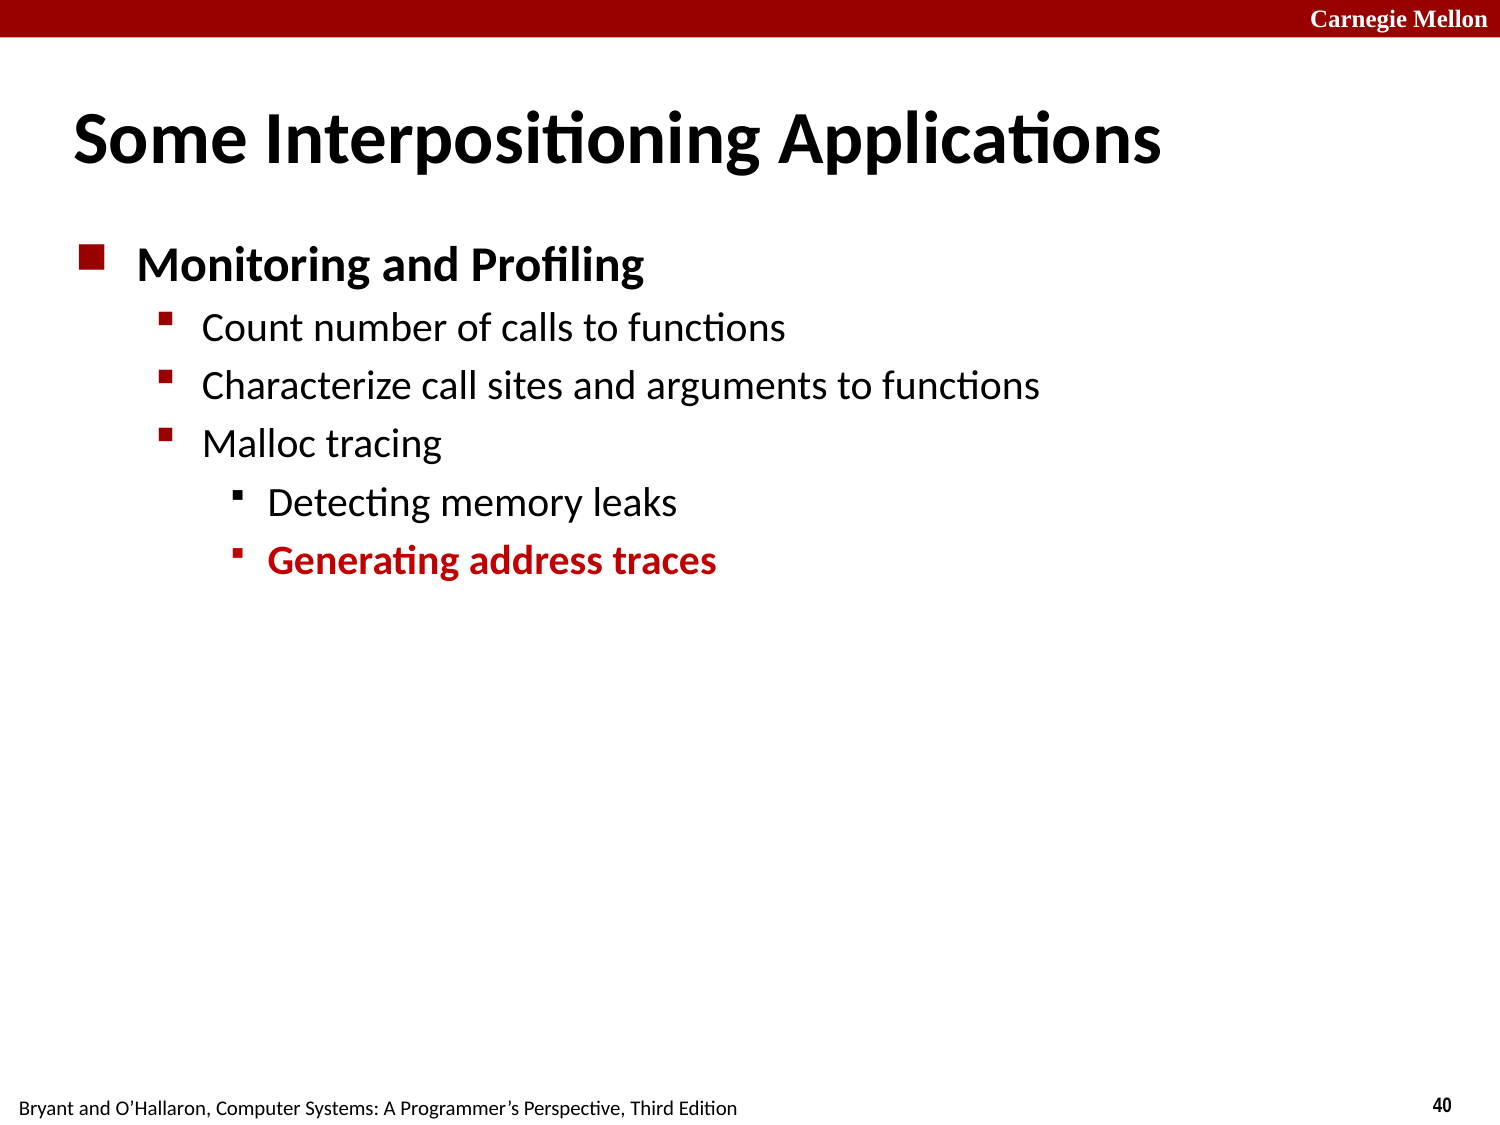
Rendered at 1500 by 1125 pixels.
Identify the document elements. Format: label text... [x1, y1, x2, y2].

list Monitoring and Profiling Count number of calls to functions Characterize call sites and arguments to functions Malloc tracing Detecting memory leaks Generating address traces [64, 223, 1413, 1040]
title Some Interpositioning Applications [58, 71, 1305, 197]
